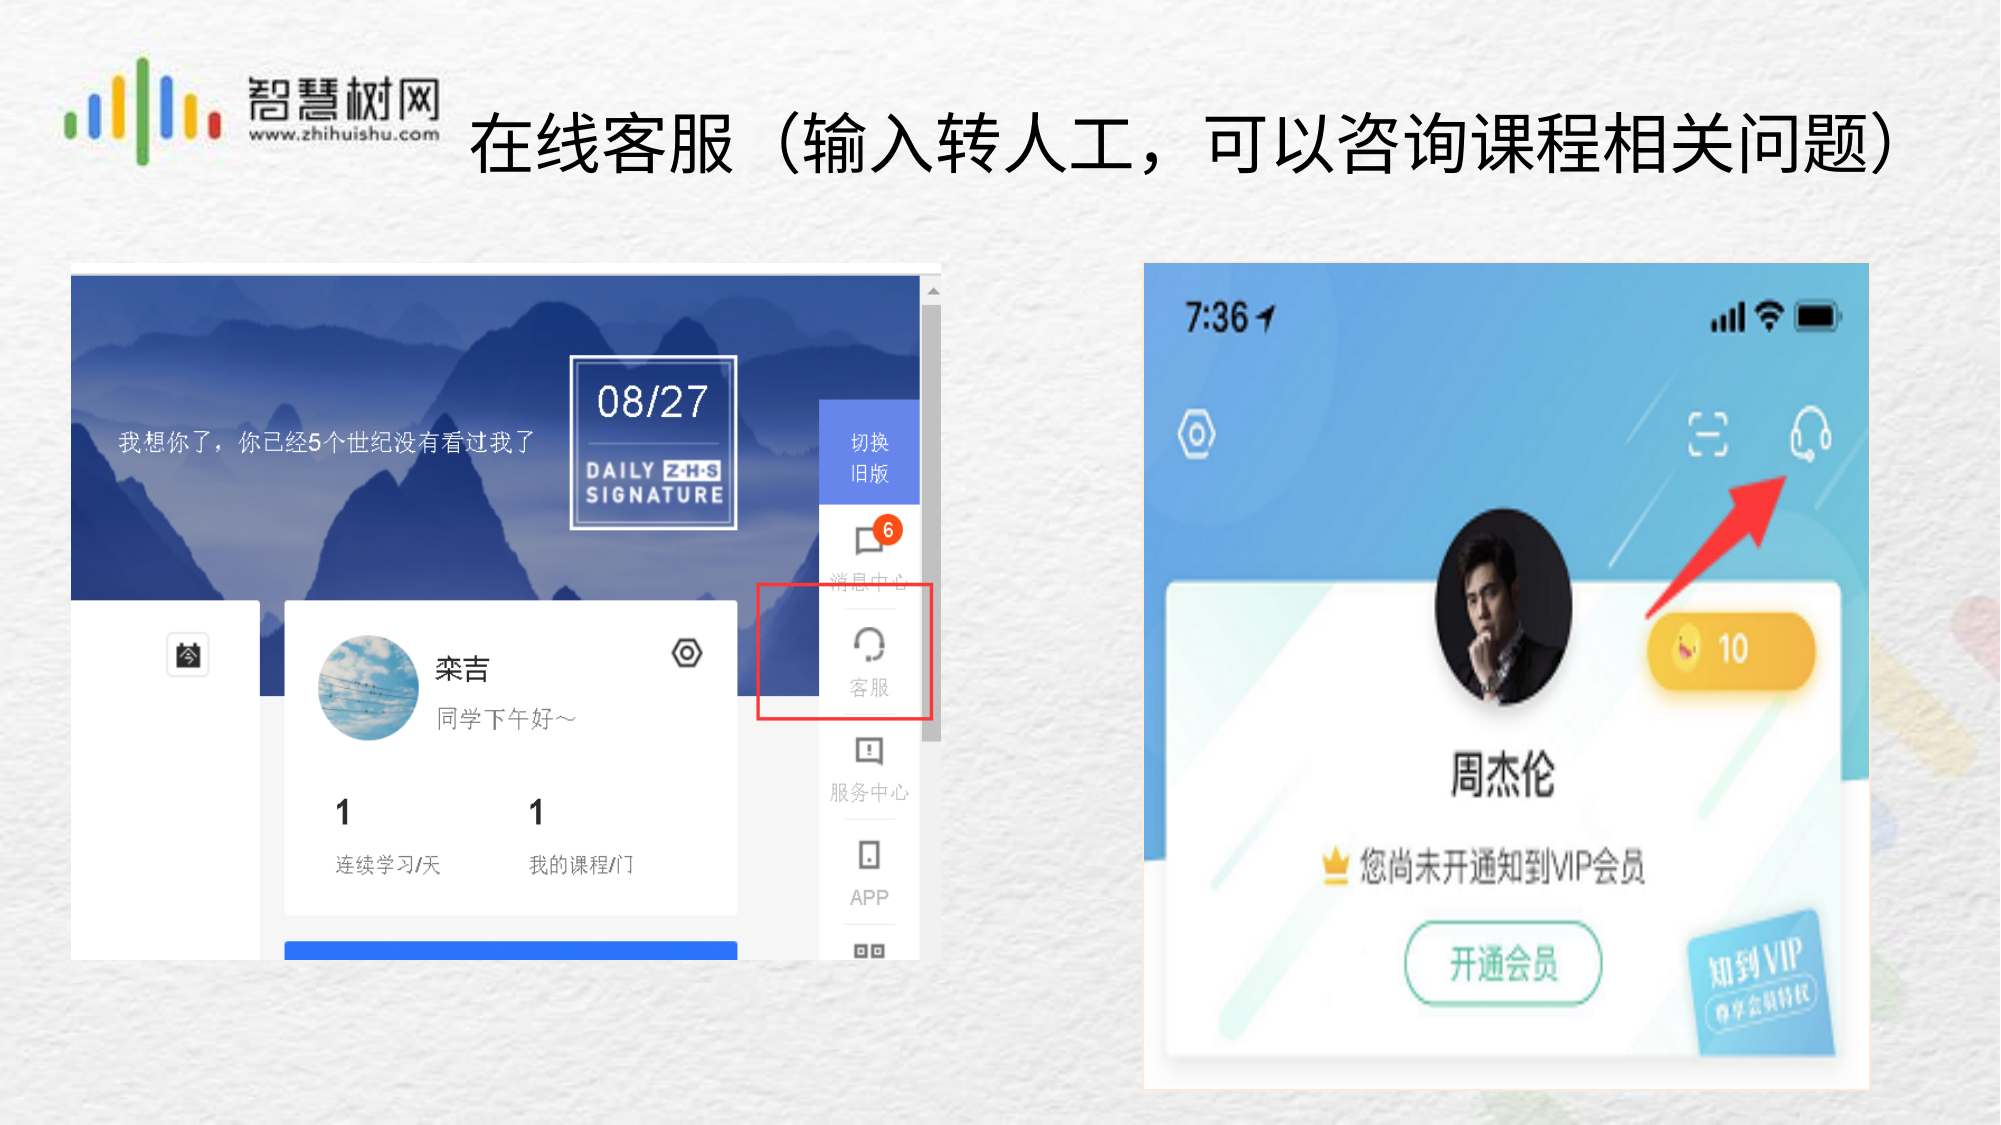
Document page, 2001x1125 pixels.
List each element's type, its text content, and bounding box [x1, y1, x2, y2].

title 在线客服（输入转人工，可以咨询课程相关问题） [99, 44, 1970, 233]
picture [0, 0, 2000, 1125]
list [71, 262, 941, 960]
